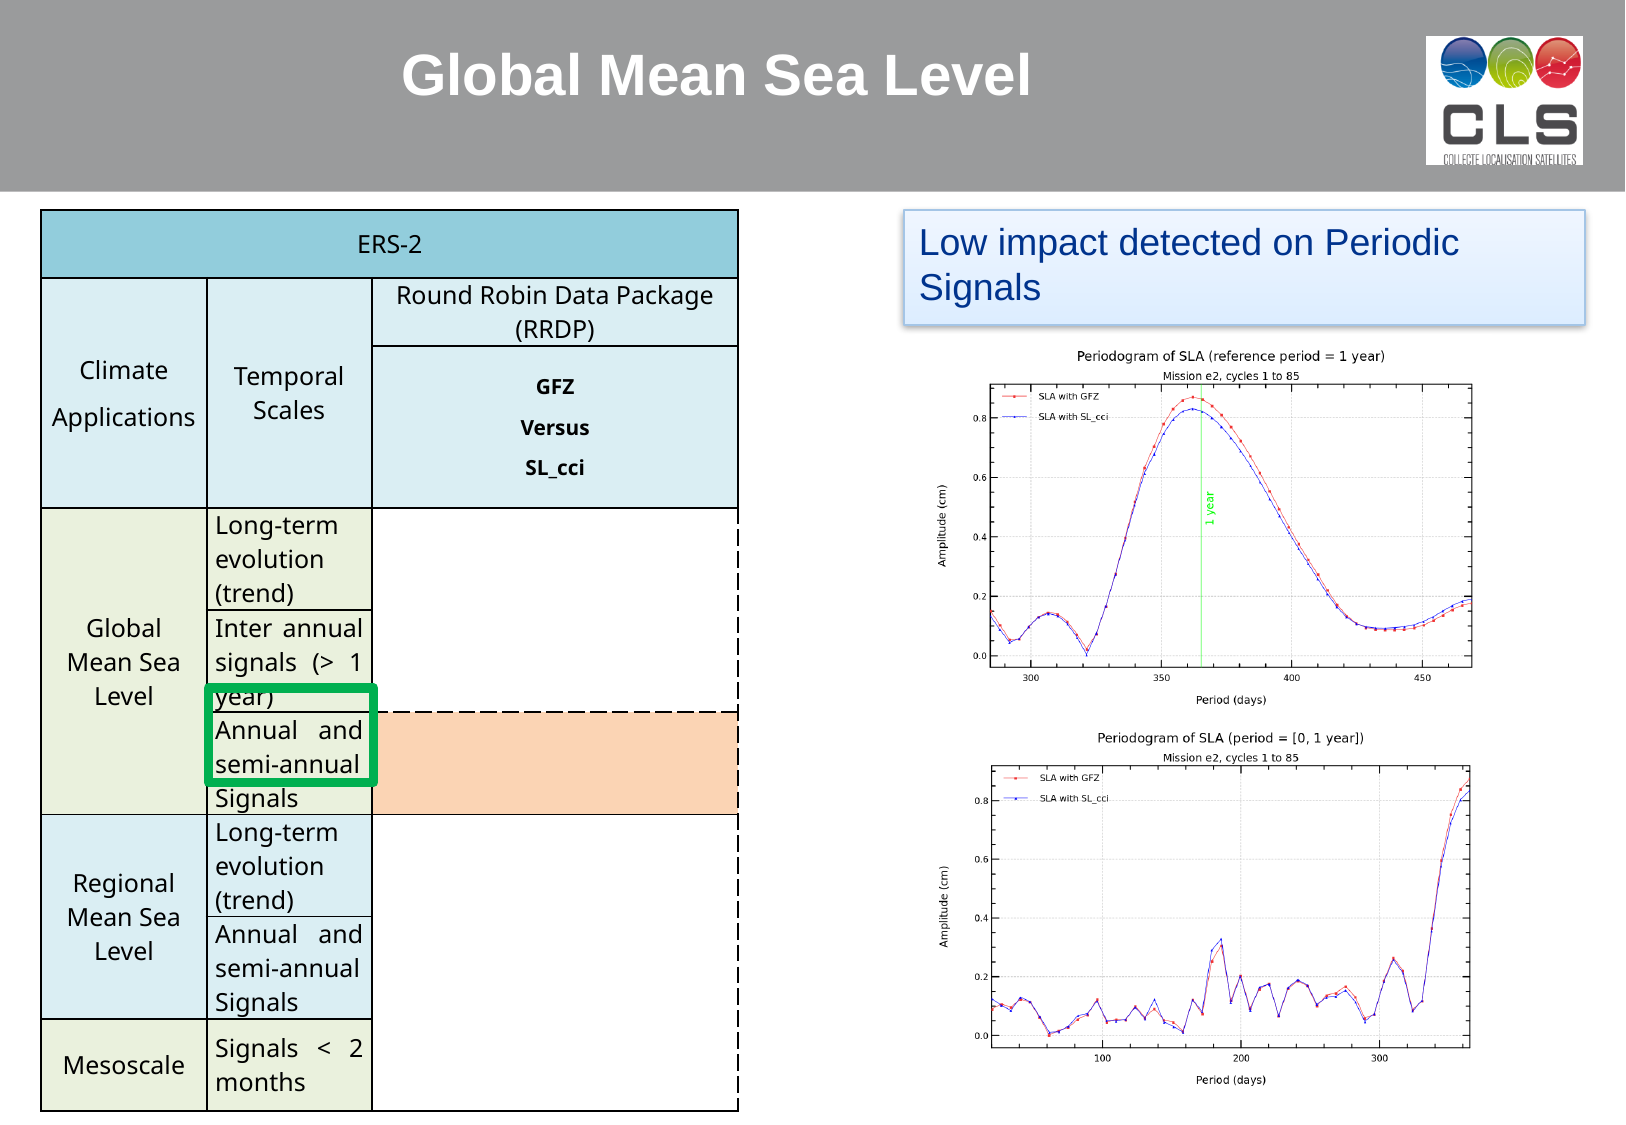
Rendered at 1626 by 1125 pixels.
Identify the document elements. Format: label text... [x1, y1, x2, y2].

table_cell [373, 712, 738, 814]
table_cell Long-term evolution (trend) [208, 815, 371, 916]
picture [1426, 36, 1583, 165]
text_box [206, 686, 376, 784]
table_cell Round Robin Data Package (RRDP) [373, 279, 737, 345]
table_cell Mesoscale [42, 1020, 206, 1110]
table_cell Long-term evolution (trend) [208, 509, 371, 609]
text_box Global Mean Sea Level [386, 40, 1162, 119]
table_cell Signals < 2 months [208, 1020, 371, 1110]
text_box Low impact detected on Periodic Signals [903, 209, 1586, 326]
table_cell [373, 509, 738, 712]
table_cell [373, 815, 738, 1110]
table_cell Inter annual signals (> 1 year) [208, 611, 371, 686]
picture [915, 333, 1492, 1097]
table_cell GFZ Versus SL_cci [373, 347, 737, 507]
table_header ERS-2 [42, 211, 737, 277]
table_cell Regional Mean Sea Level [42, 815, 206, 1018]
table_cell Annual and semi-annual Signals [208, 784, 371, 814]
table_cell Climate Applications [42, 279, 206, 507]
table_cell Global Mean Sea Level [42, 509, 206, 814]
table_cell Annual and semi-annual Signals [208, 917, 371, 1018]
table_cell Temporal Scales [208, 279, 371, 507]
